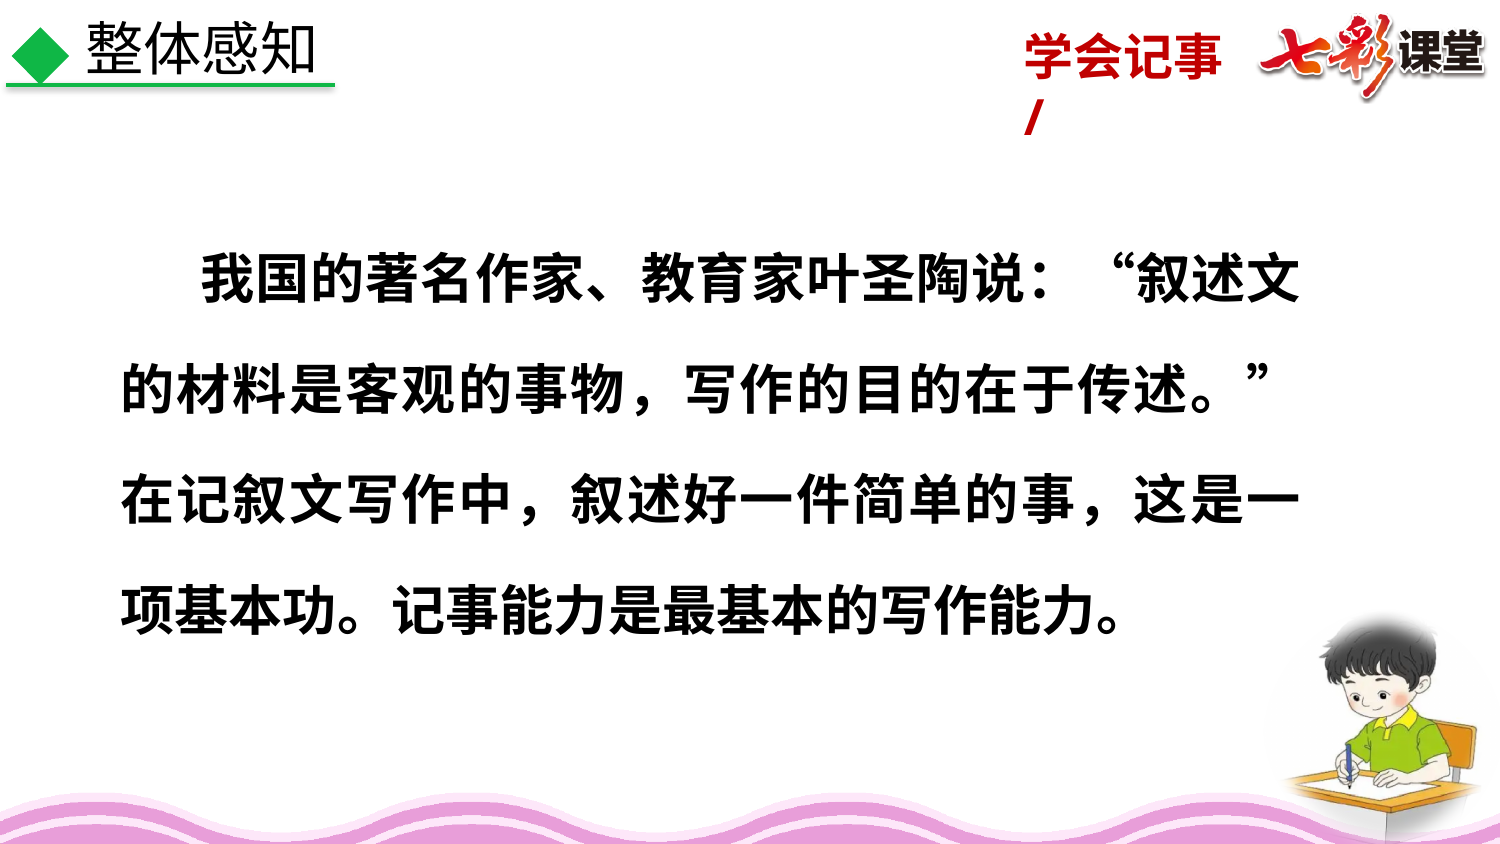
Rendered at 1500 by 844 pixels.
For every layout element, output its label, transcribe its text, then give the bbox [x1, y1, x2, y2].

picture [0, 637, 1500, 844]
picture [1254, 8, 1491, 104]
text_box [5, 4, 336, 92]
text_box 我国的著名作家、教育家叶圣陶说：“叙述文的材料是客观的事物，写作的目的在于传述。”在记叙文写作中，叙述好一件简单的事，这是一项基本功。记事能力是最基本的写作能力。 [105, 191, 1317, 649]
